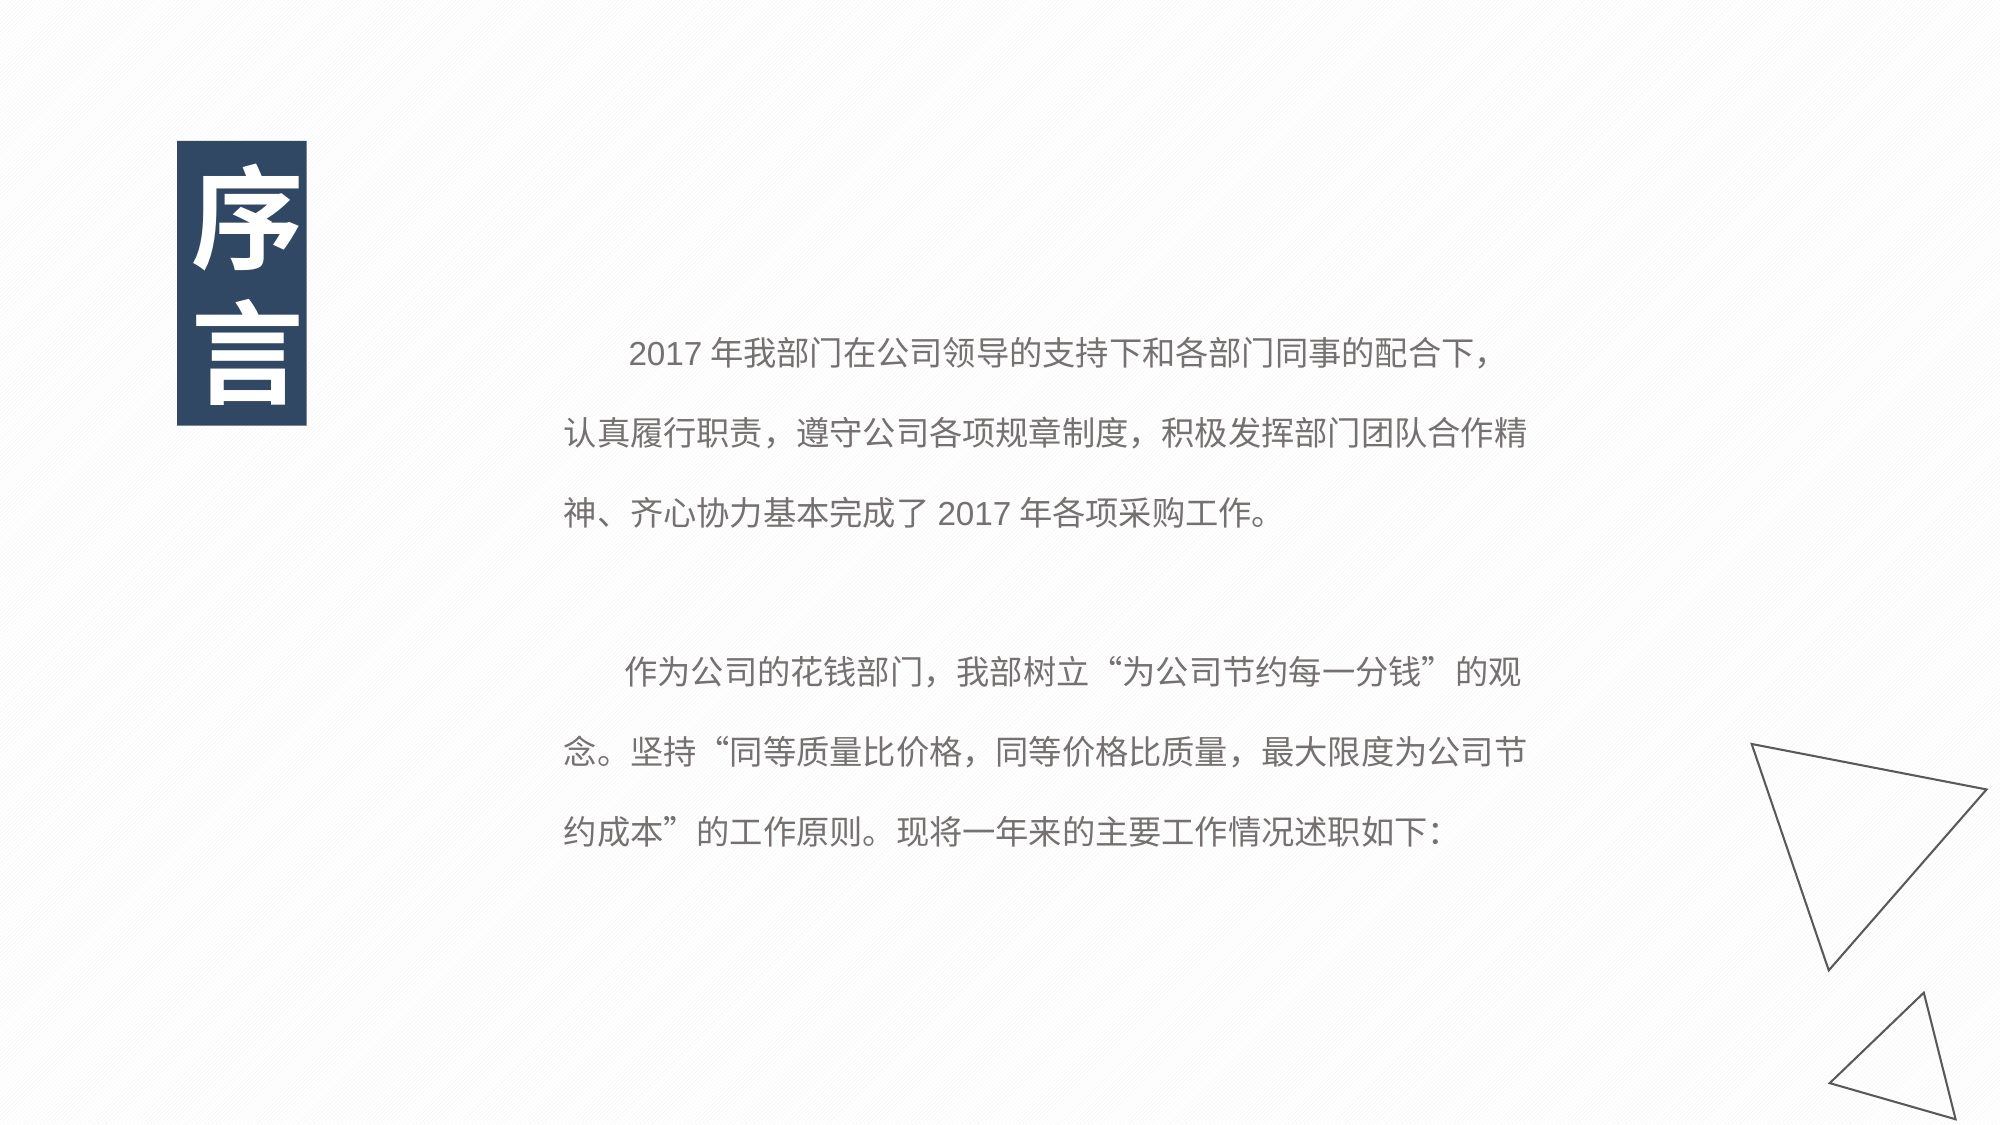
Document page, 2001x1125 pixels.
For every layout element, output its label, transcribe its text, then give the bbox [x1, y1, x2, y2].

text_box 2017年我部门在公司领导的支持下和各部门同事的配合下， 认真履行职责，遵守公司各项规章制度，积极发挥部门团队合作精神、齐心协力基本完成了2017年各项采购工作。 作为公司的花钱部门，我部树立“为公司节约每一分钱”的观念。坚持“同等质量比价格，同等价格比质量，最大限度为公司节约成本”的工作原则。现将一年来的主要工作情况述职如下： [549, 284, 1568, 859]
text_box 序言 [177, 140, 307, 426]
text_box [1750, 742, 1989, 973]
text_box [1827, 990, 1958, 1121]
